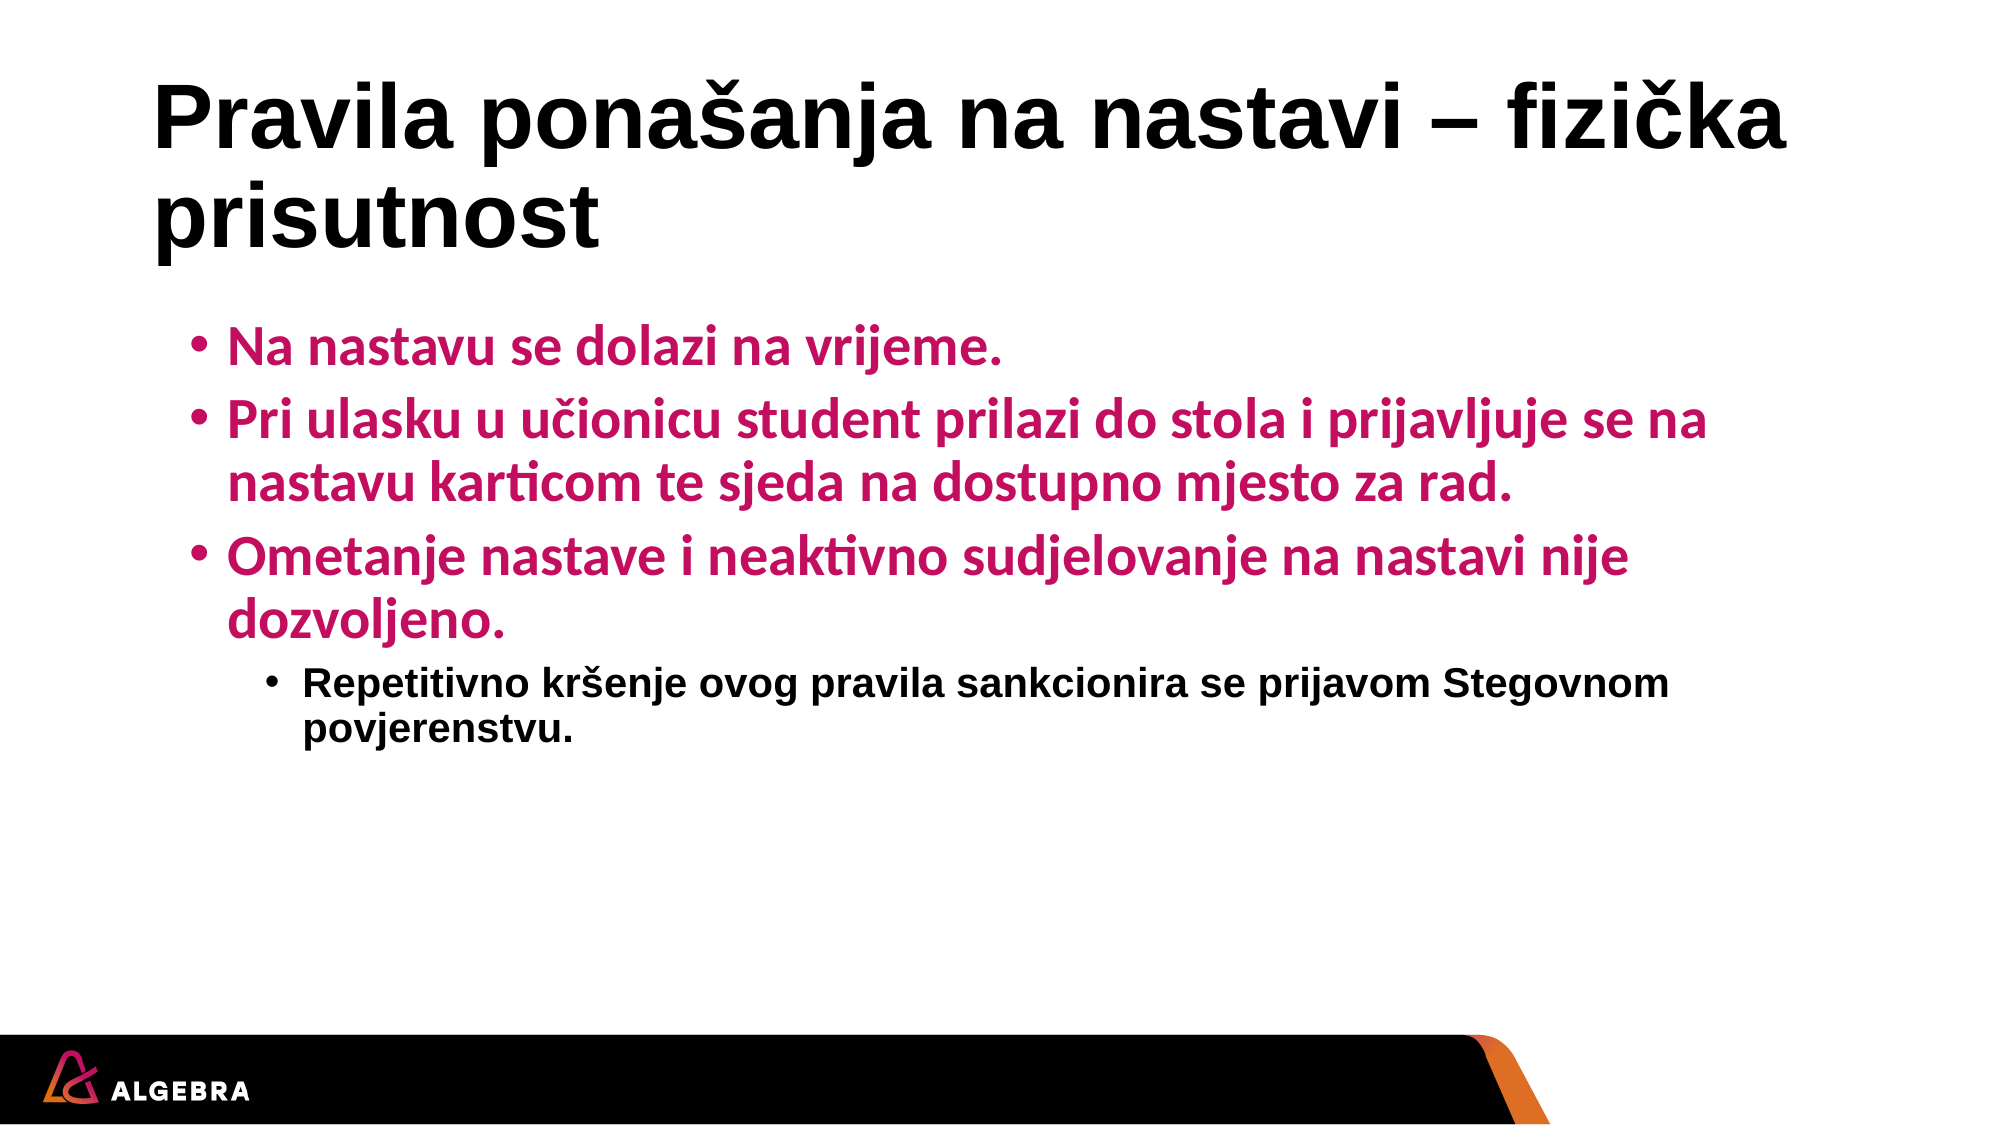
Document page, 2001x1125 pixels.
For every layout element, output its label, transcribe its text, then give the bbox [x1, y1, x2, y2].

picture [0, 1034, 1733, 1125]
list Na nastavu se dolazi na vrijeme. Pri ulasku u učionicu student prilazi do stola i prijavljuje se na nastavu karticom te sjeda na dostupno mjesto za rad. Ometanje nastave i neaktivno sudjelovanje na nastavi nije dozvoljeno. Repetitivno kršenje ovog pravila sankcionira se prijavom Stegovnom povjerenstvu. [137, 307, 1863, 988]
title Pravila ponašanja na nastavi – fizička prisutnost [137, 59, 1863, 278]
